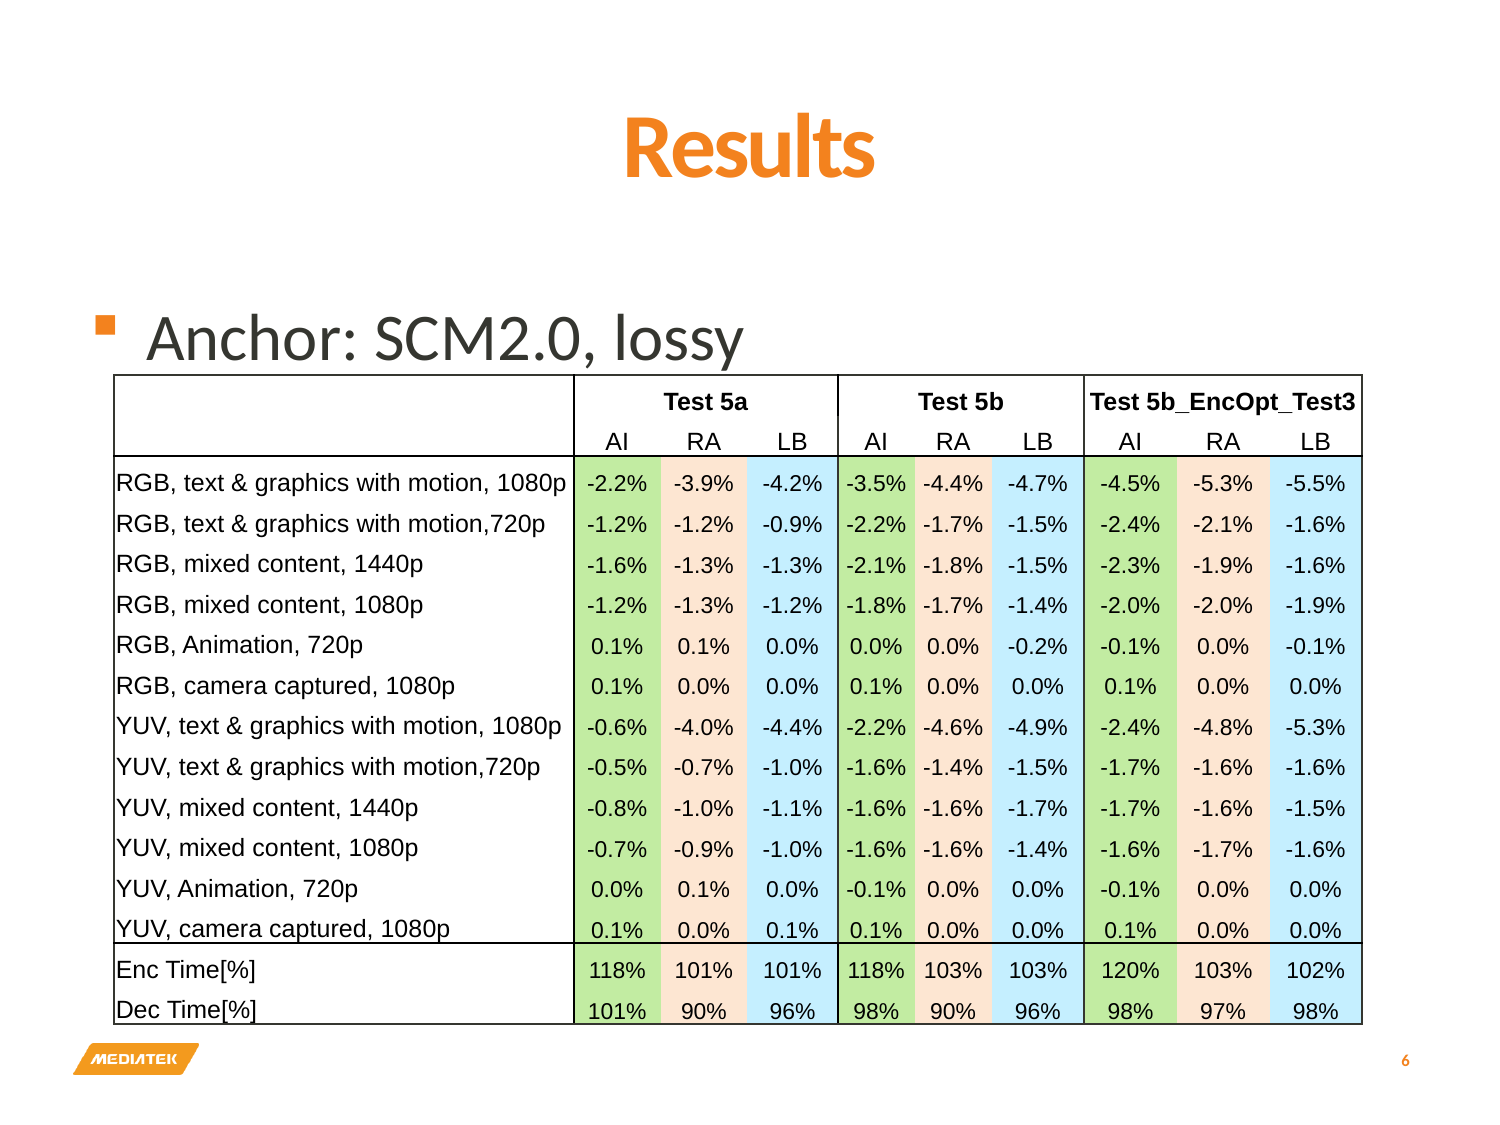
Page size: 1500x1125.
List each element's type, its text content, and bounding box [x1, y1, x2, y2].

table_cell -1.2% [575, 497, 661, 537]
table_cell RA [661, 416, 747, 455]
table_cell -1.5% [992, 497, 1083, 537]
table_cell -4.4% [915, 457, 992, 497]
table_cell 0.0% [915, 659, 992, 700]
table_cell AI [575, 416, 661, 455]
table_cell 0.1% [575, 618, 661, 659]
table_cell 120% [1085, 944, 1177, 984]
table_cell -1.4% [992, 821, 1083, 862]
table_cell RGB, text & graphics with motion,720p [115, 497, 573, 537]
table_cell -1.7% [915, 497, 992, 537]
table_cell -1.6% [1270, 740, 1361, 781]
list Anchor: SCM2.0, lossy [75, 286, 1425, 990]
table_cell 0.0% [915, 618, 992, 659]
table_cell 118% [839, 944, 915, 984]
table_cell 0.0% [1177, 659, 1270, 700]
table_cell 0.0% [992, 659, 1083, 700]
table_cell -0.7% [661, 740, 747, 781]
table_cell -1.0% [747, 740, 837, 781]
table_cell -4.2% [747, 457, 837, 497]
table_cell -2.4% [1085, 497, 1177, 537]
table_cell -5.3% [1177, 457, 1270, 497]
table_cell -1.7% [992, 781, 1083, 821]
table_cell -2.4% [1085, 700, 1177, 740]
table_cell Enc Time[%] [115, 944, 573, 984]
table_cell Dec Time[%] [115, 984, 573, 1023]
table_cell 0.0% [747, 659, 837, 700]
table_cell YUV, text & graphics with motion,720p [115, 740, 573, 781]
picture [73, 1043, 199, 1075]
table_cell -5.3% [1270, 700, 1361, 740]
table_cell -4.6% [915, 700, 992, 740]
table_cell 0.1% [661, 618, 747, 659]
table_cell -1.6% [915, 781, 992, 821]
table_cell 103% [1177, 944, 1270, 984]
table_cell -1.6% [1270, 537, 1361, 578]
table_cell -2.1% [839, 537, 915, 578]
table_cell RGB, text & graphics with motion, 1080p [115, 457, 573, 497]
table_cell -2.3% [1085, 537, 1177, 578]
table_cell -1.3% [661, 537, 747, 578]
table_cell 103% [992, 944, 1083, 984]
table_cell -0.9% [747, 497, 837, 537]
table_cell -2.0% [1085, 578, 1177, 618]
table_cell RGB, mixed content, 1080p [115, 578, 573, 618]
table_cell -1.6% [1270, 821, 1361, 862]
table_cell 101% [661, 944, 747, 984]
table_cell 0.1% [1085, 902, 1177, 942]
table_cell -1.5% [1270, 781, 1361, 821]
table_cell -3.5% [839, 457, 915, 497]
table_cell -0.5% [575, 740, 661, 781]
table_cell RGB, Animation, 720p [115, 618, 573, 659]
table_cell -2.2% [839, 700, 915, 740]
table_cell -1.3% [661, 578, 747, 618]
table_cell -1.2% [661, 497, 747, 537]
table_cell -4.8% [1177, 700, 1270, 740]
table_cell -1.6% [1085, 821, 1177, 862]
table_cell -1.1% [747, 781, 837, 821]
table_cell 0.0% [661, 902, 747, 942]
table_cell 98% [1085, 984, 1177, 1023]
table_cell 103% [915, 944, 992, 984]
table_cell RGB, mixed content, 1440p [115, 537, 573, 578]
table_cell 0.0% [992, 862, 1083, 902]
table_cell 90% [661, 984, 747, 1023]
table_cell 0.0% [661, 659, 747, 700]
table_cell 0.1% [661, 862, 747, 902]
table_header Test 5b [839, 376, 1083, 416]
table_cell YUV, Animation, 720p [115, 862, 573, 902]
table_cell 0.0% [839, 618, 915, 659]
title Results [75, 99, 1425, 286]
table_cell 101% [747, 944, 837, 984]
table_cell 0.0% [1177, 902, 1270, 942]
table_cell LB [1270, 416, 1361, 455]
table_cell -1.6% [915, 821, 992, 862]
table_cell -0.2% [992, 618, 1083, 659]
table_header Test 5a [575, 376, 837, 416]
table_cell -1.6% [839, 821, 915, 862]
table_cell 0.0% [1177, 862, 1270, 902]
table_cell 0.1% [575, 902, 661, 942]
table_cell 97% [1177, 984, 1270, 1023]
table_cell -1.9% [1177, 537, 1270, 578]
table_cell RA [915, 416, 992, 455]
table_cell -1.4% [992, 578, 1083, 618]
table_cell [115, 416, 573, 455]
table_cell -1.7% [1085, 781, 1177, 821]
table_cell -1.6% [839, 740, 915, 781]
table_cell -1.5% [992, 740, 1083, 781]
table_cell 0.0% [1177, 618, 1270, 659]
table_cell -0.1% [839, 862, 915, 902]
table_cell -2.0% [1177, 578, 1270, 618]
table_cell -1.6% [575, 537, 661, 578]
table_cell 0.1% [747, 902, 837, 942]
table_cell YUV, mixed content, 1440p [115, 781, 573, 821]
table_cell -1.3% [747, 537, 837, 578]
table_cell -1.9% [1270, 578, 1361, 618]
table_cell 0.1% [575, 659, 661, 700]
table_cell -1.8% [839, 578, 915, 618]
table_cell -1.8% [915, 537, 992, 578]
table_cell -0.8% [575, 781, 661, 821]
table_cell -1.6% [839, 781, 915, 821]
table_cell 102% [1270, 944, 1361, 984]
table_cell YUV, mixed content, 1080p [115, 821, 573, 862]
table_cell -5.5% [1270, 457, 1361, 497]
table_cell LB [992, 416, 1083, 455]
table_cell 96% [992, 984, 1083, 1023]
table_cell -4.7% [992, 457, 1083, 497]
table_cell -3.9% [661, 457, 747, 497]
table_cell 0.0% [747, 618, 837, 659]
table_cell 0.1% [1085, 659, 1177, 700]
table_cell -2.2% [839, 497, 915, 537]
table_cell -0.9% [661, 821, 747, 862]
table_cell 0.0% [1270, 862, 1361, 902]
table_cell LB [747, 416, 837, 455]
table_cell -4.0% [661, 700, 747, 740]
table_cell 98% [1270, 984, 1361, 1023]
table_cell -1.7% [915, 578, 992, 618]
table_cell -1.4% [915, 740, 992, 781]
table_cell -0.6% [575, 700, 661, 740]
table_cell RA [1177, 416, 1270, 455]
table_cell 118% [575, 944, 661, 984]
table_cell 0.0% [992, 902, 1083, 942]
table_cell -2.2% [575, 457, 661, 497]
table_cell YUV, text & graphics with motion, 1080p [115, 700, 573, 740]
table_cell 0.1% [839, 902, 915, 942]
table_cell 101% [575, 984, 661, 1023]
table_cell 0.0% [915, 862, 992, 902]
table_cell -1.7% [1177, 821, 1270, 862]
table_cell -4.5% [1085, 457, 1177, 497]
table_cell -0.1% [1085, 618, 1177, 659]
table_cell 98% [839, 984, 915, 1023]
table_cell -1.5% [992, 537, 1083, 578]
table_cell -0.1% [1270, 618, 1361, 659]
table_cell -4.4% [747, 700, 837, 740]
table_cell -1.6% [1270, 497, 1361, 537]
table_cell -2.1% [1177, 497, 1270, 537]
table_cell 0.0% [1270, 659, 1361, 700]
table_cell AI [839, 416, 915, 455]
table_cell -4.9% [992, 700, 1083, 740]
table_cell 0.0% [747, 862, 837, 902]
table_cell 0.0% [915, 902, 992, 942]
table_cell 0.1% [839, 659, 915, 700]
table_cell -1.0% [747, 821, 837, 862]
table_cell 0.0% [1270, 902, 1361, 942]
slide_number 6 [1251, 1029, 1425, 1090]
table_cell -1.6% [1177, 740, 1270, 781]
table_cell 96% [747, 984, 837, 1023]
table_cell -1.2% [575, 578, 661, 618]
table_header [115, 376, 573, 416]
table_header Test 5b_EncOpt_Test3 [1085, 376, 1361, 416]
table_cell -1.7% [1085, 740, 1177, 781]
table_cell -0.1% [1085, 862, 1177, 902]
table_cell 90% [915, 984, 992, 1023]
table_cell -1.2% [747, 578, 837, 618]
table_cell -1.6% [1177, 781, 1270, 821]
table_cell AI [1085, 416, 1177, 455]
table_cell RGB, camera captured, 1080p [115, 659, 573, 700]
table_cell -0.7% [575, 821, 661, 862]
table_cell 0.0% [575, 862, 661, 902]
table_cell -1.0% [661, 781, 747, 821]
table_cell YUV, camera captured, 1080p [115, 902, 573, 942]
